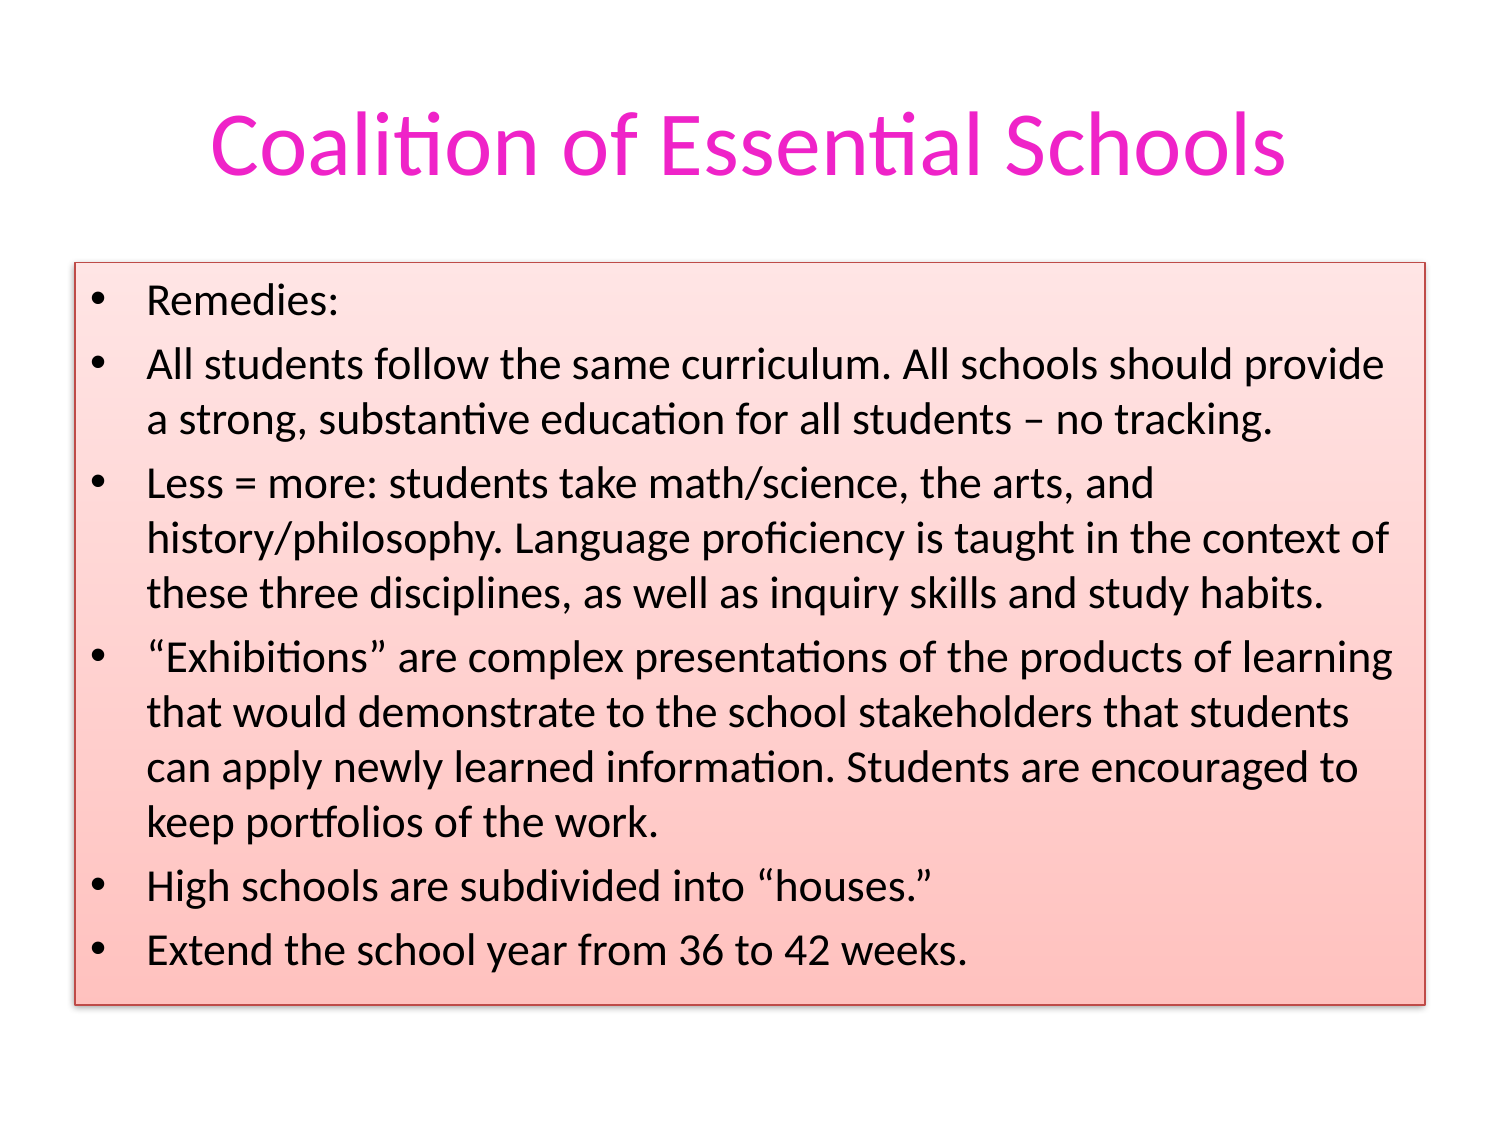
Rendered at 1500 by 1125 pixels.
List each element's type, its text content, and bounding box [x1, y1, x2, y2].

title Coalition of Essential Schools [75, 45, 1425, 233]
list Remedies: All students follow the same curriculum. All schools should provide a strong, substantive education for all students – no tracking. Less = more: students take math/science, the arts, and history/philosophy. Language proficiency is taught in the context of these three disciplines, as well as inquiry skills and study habits. “Exhibitions” are complex presentations of the products of learning that would demonstrate to the school stakeholders that students can apply newly learned information. Students are encouraged to keep portfolios of the work. High schools are subdivided into “houses.” Extend the school year from 36 to 42 weeks. [74, 262, 1426, 1006]
